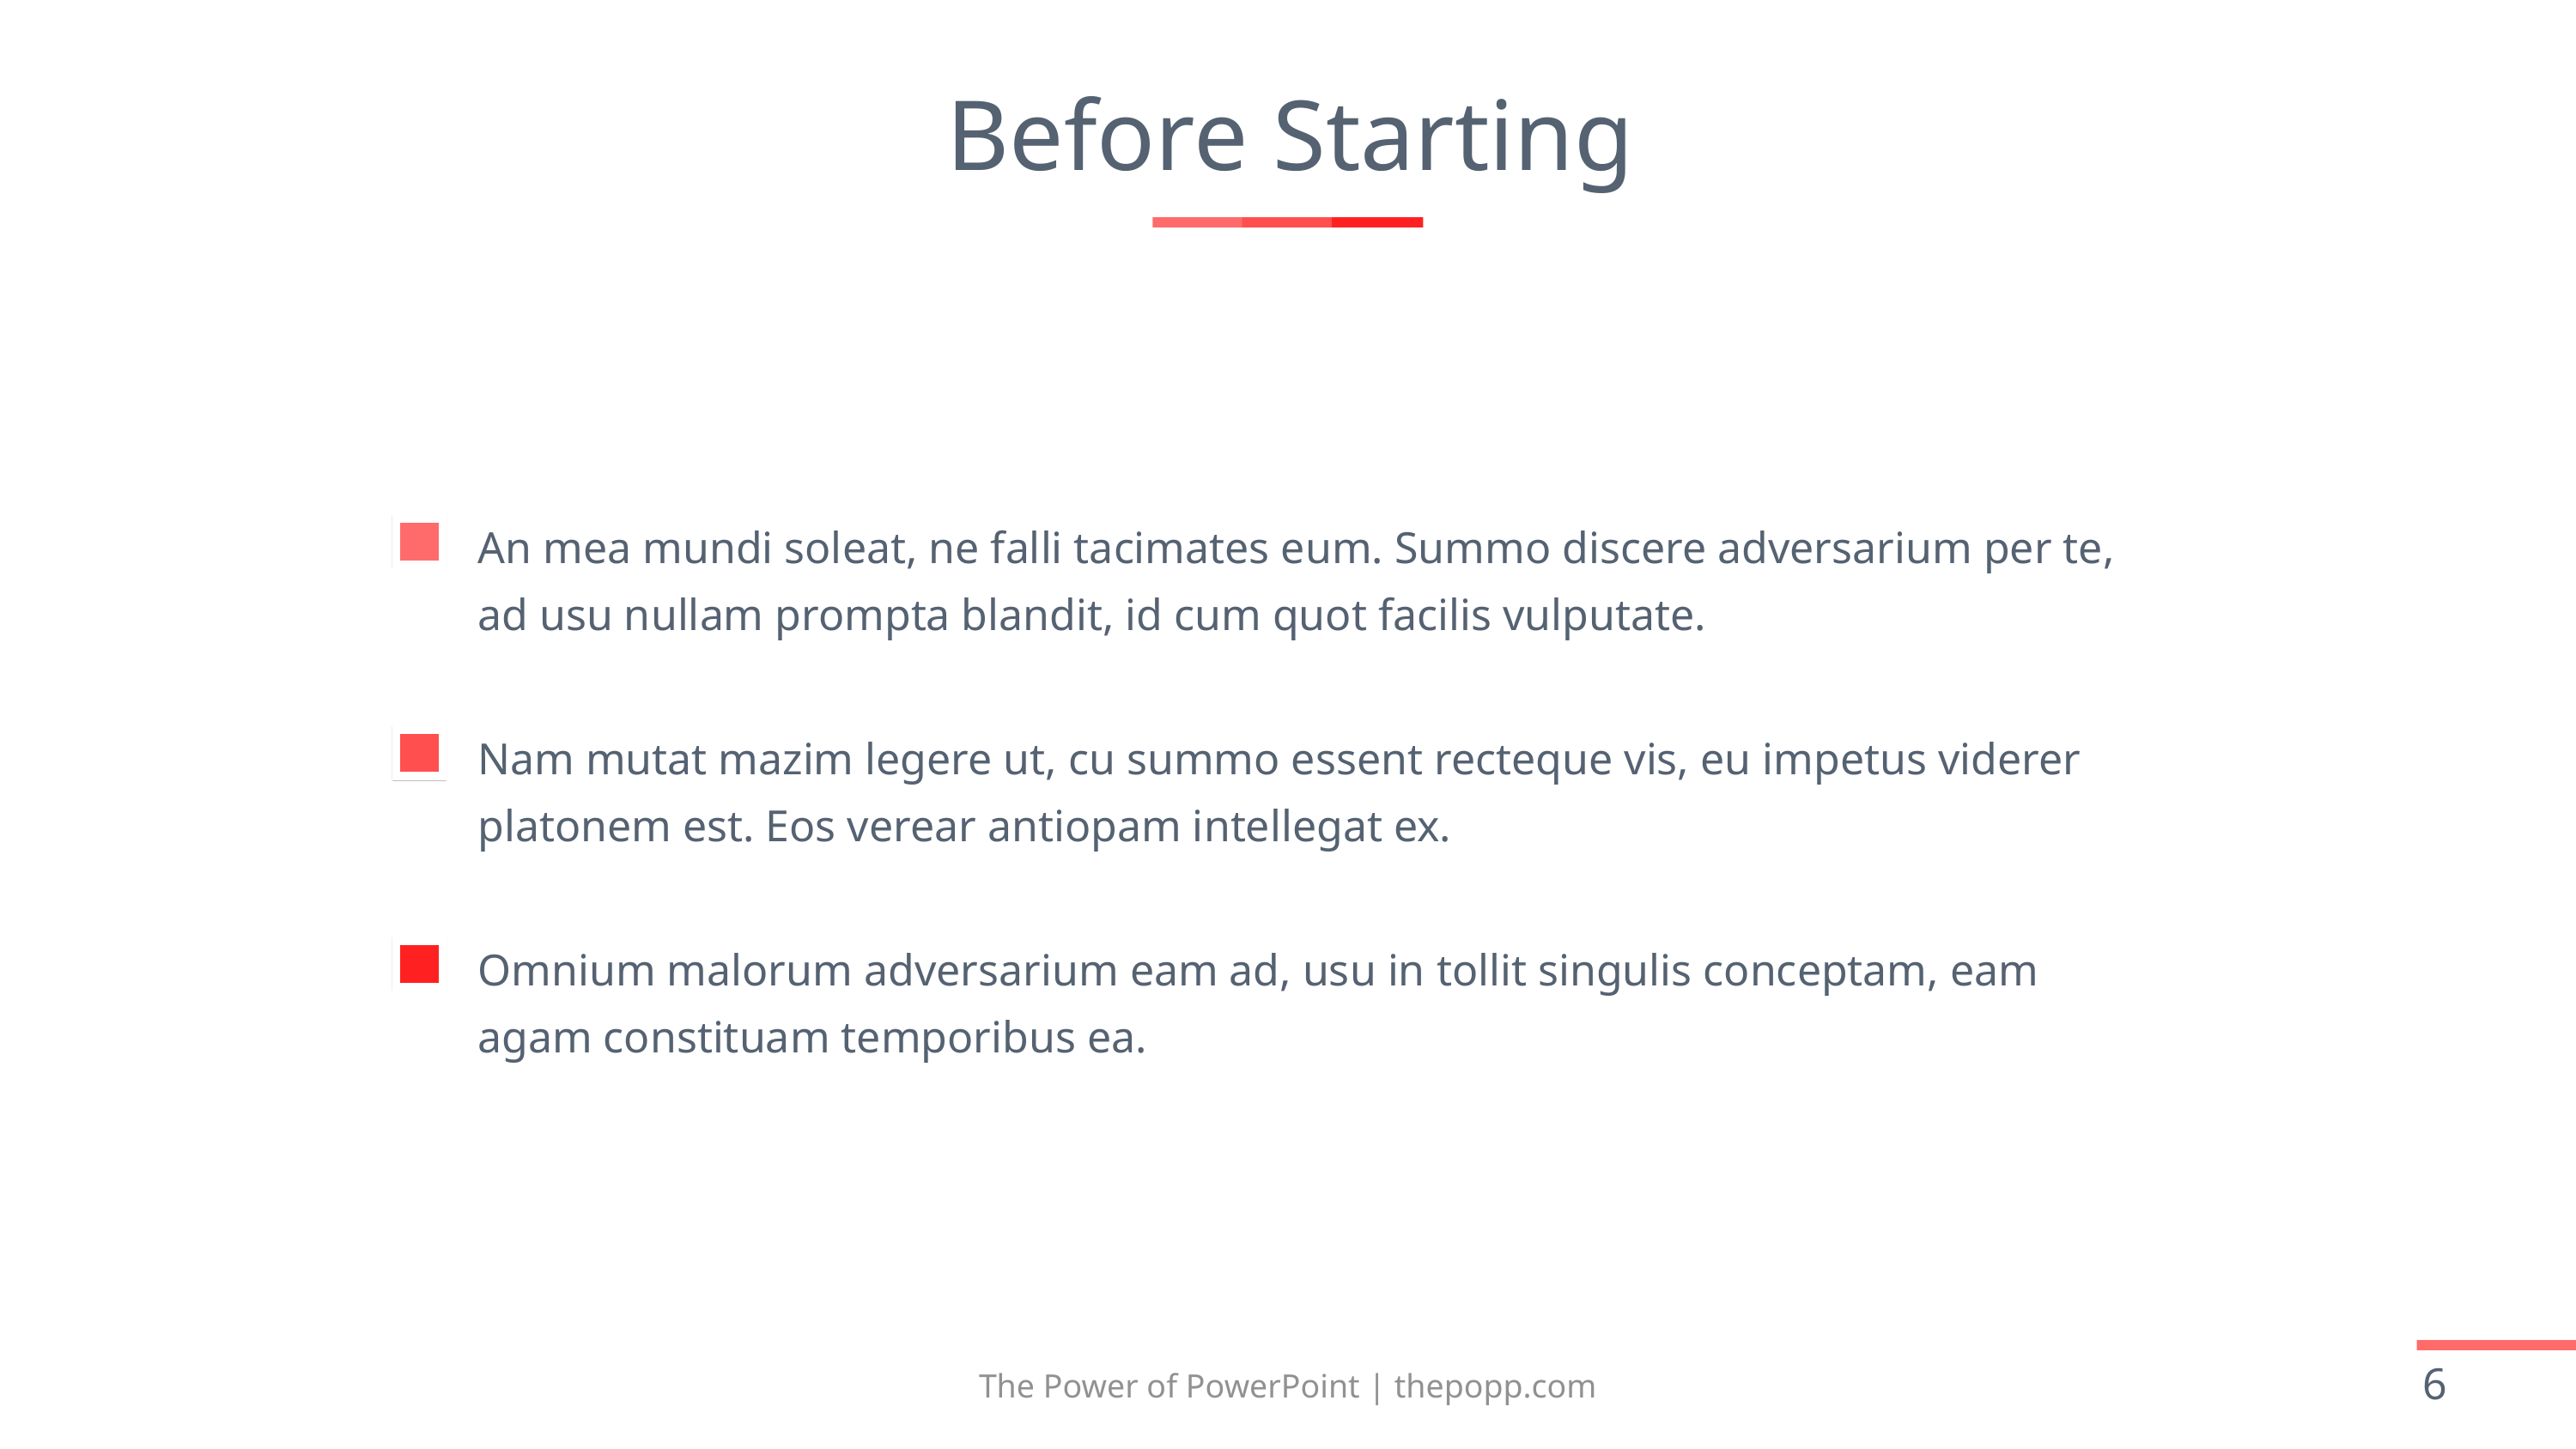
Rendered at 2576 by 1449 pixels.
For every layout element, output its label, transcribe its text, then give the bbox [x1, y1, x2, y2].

list Nam mutat mazim legere ut, cu summo essent recteque vis, eu impetus viderer platonem est. Eos verear antiopam intellegat ex. [465, 709, 2147, 882]
slide_number 6 [2409, 1351, 2576, 1421]
list An mea mundi soleat, ne falli tacimates eum. Summo discere adversarium per te, ad usu nullam prompta blandit, id cum quot facilis vulputate. [465, 498, 2147, 671]
footer The Power of PowerPoint | thepopp.com [853, 1349, 1723, 1427]
list Omnium malorum adversarium eam ad, usu in tollit singulis conceptam, eam agam constituam temporibus ea. [465, 920, 2147, 1094]
title Before Starting [69, 49, 2512, 230]
